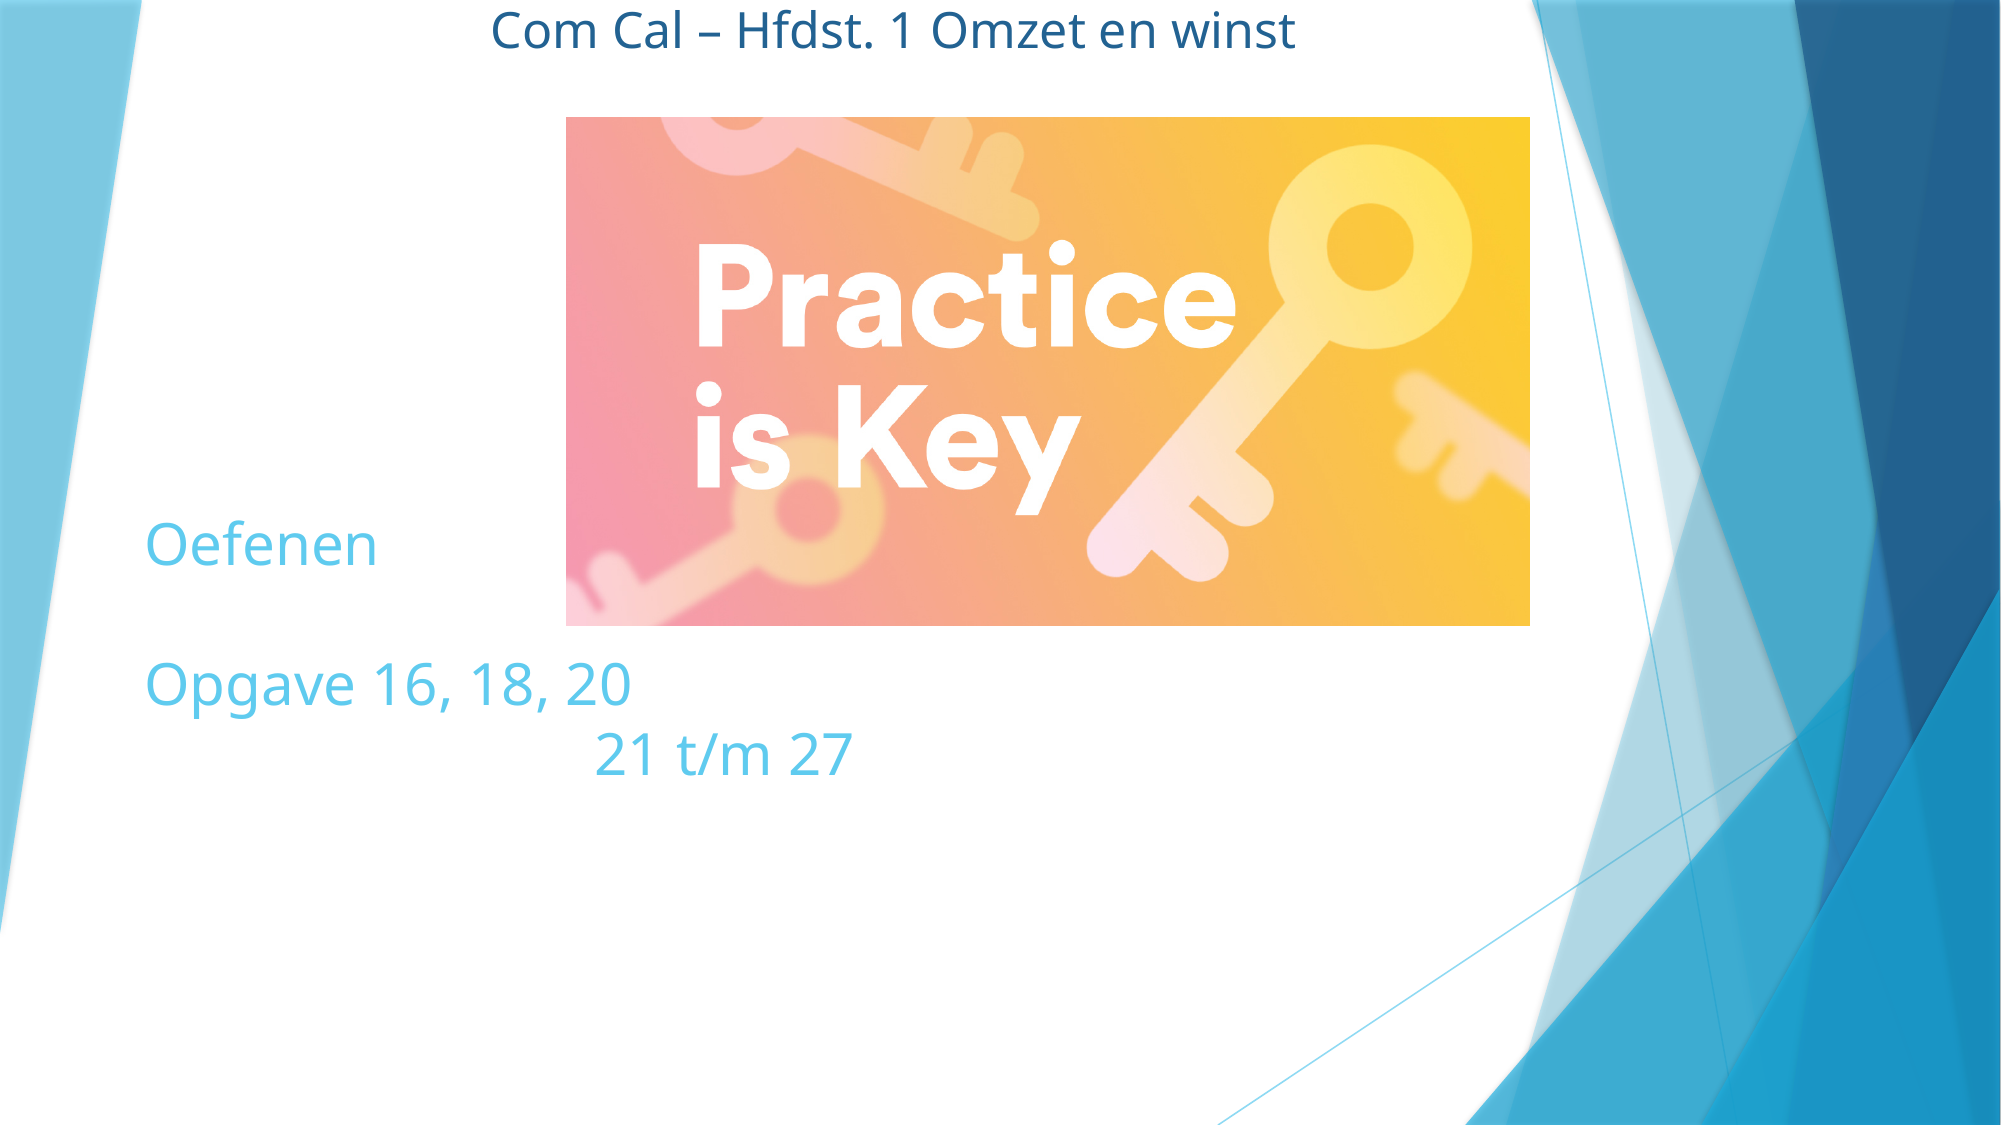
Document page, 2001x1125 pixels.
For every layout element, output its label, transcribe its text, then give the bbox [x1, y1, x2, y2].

text_box Oefenen Opgave 16, 18, 20 21 t/m 27 [129, 499, 1159, 865]
text_box Com Cal – Hfdst. 1 Omzet en winst [9, 0, 1778, 66]
picture [565, 117, 1531, 626]
